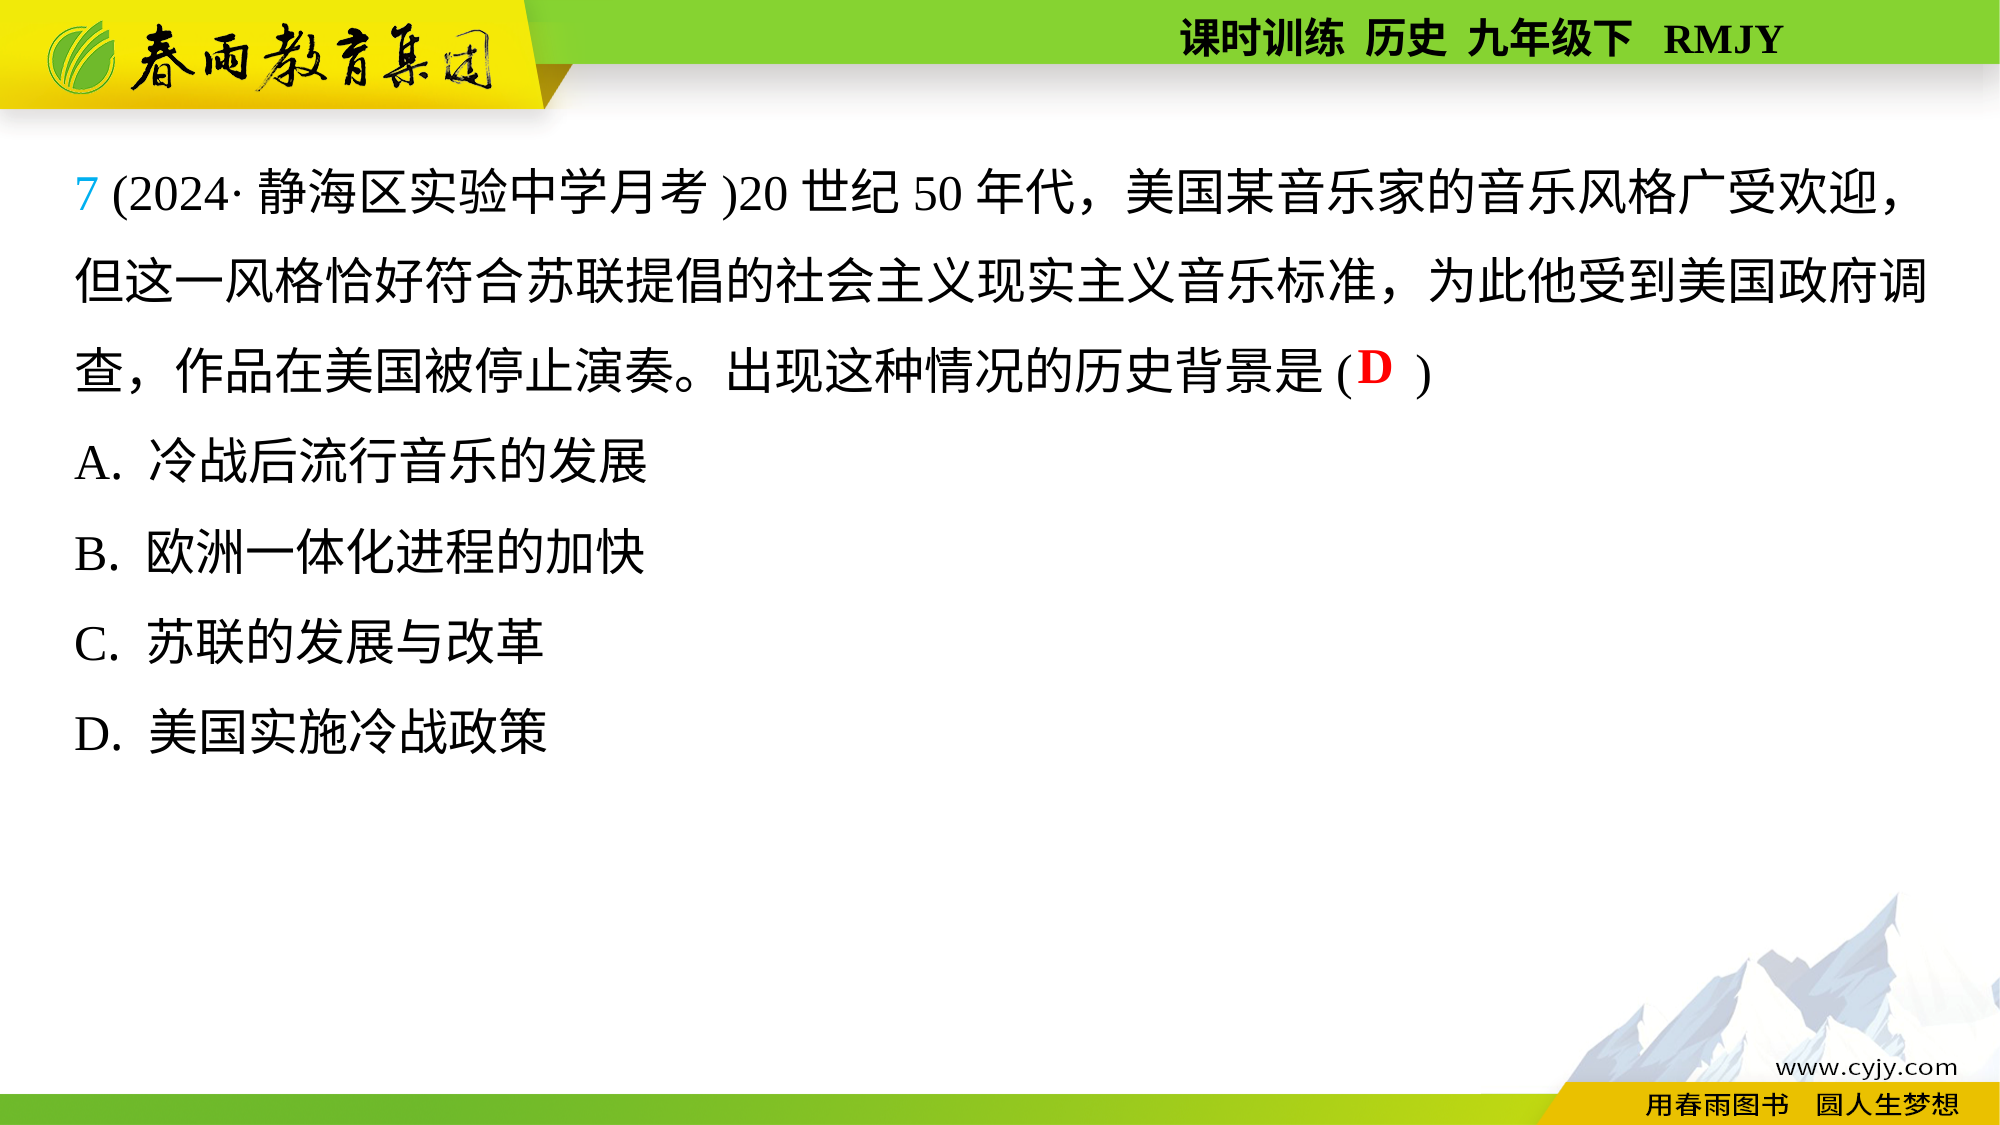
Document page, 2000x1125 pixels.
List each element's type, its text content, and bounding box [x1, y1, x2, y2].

picture [0, 0, 2000, 1125]
text_box D [1342, 326, 1409, 401]
list 7 (2024·静海区实验中学月考)20世纪50年代，美国某音乐家的音乐风格广受欢迎，但这一风格恰好符合苏联提倡的社会主义现实主义音乐标准，为此他受到美国政府调查，作品在美国被停止演奏。出现这种情况的历史背景是( ) A. 冷战后流行音乐的发展 B. 欧洲一体化进程的加快 C. 苏联的发展与改革 D. 美国实施冷战政策 [59, 122, 1944, 763]
